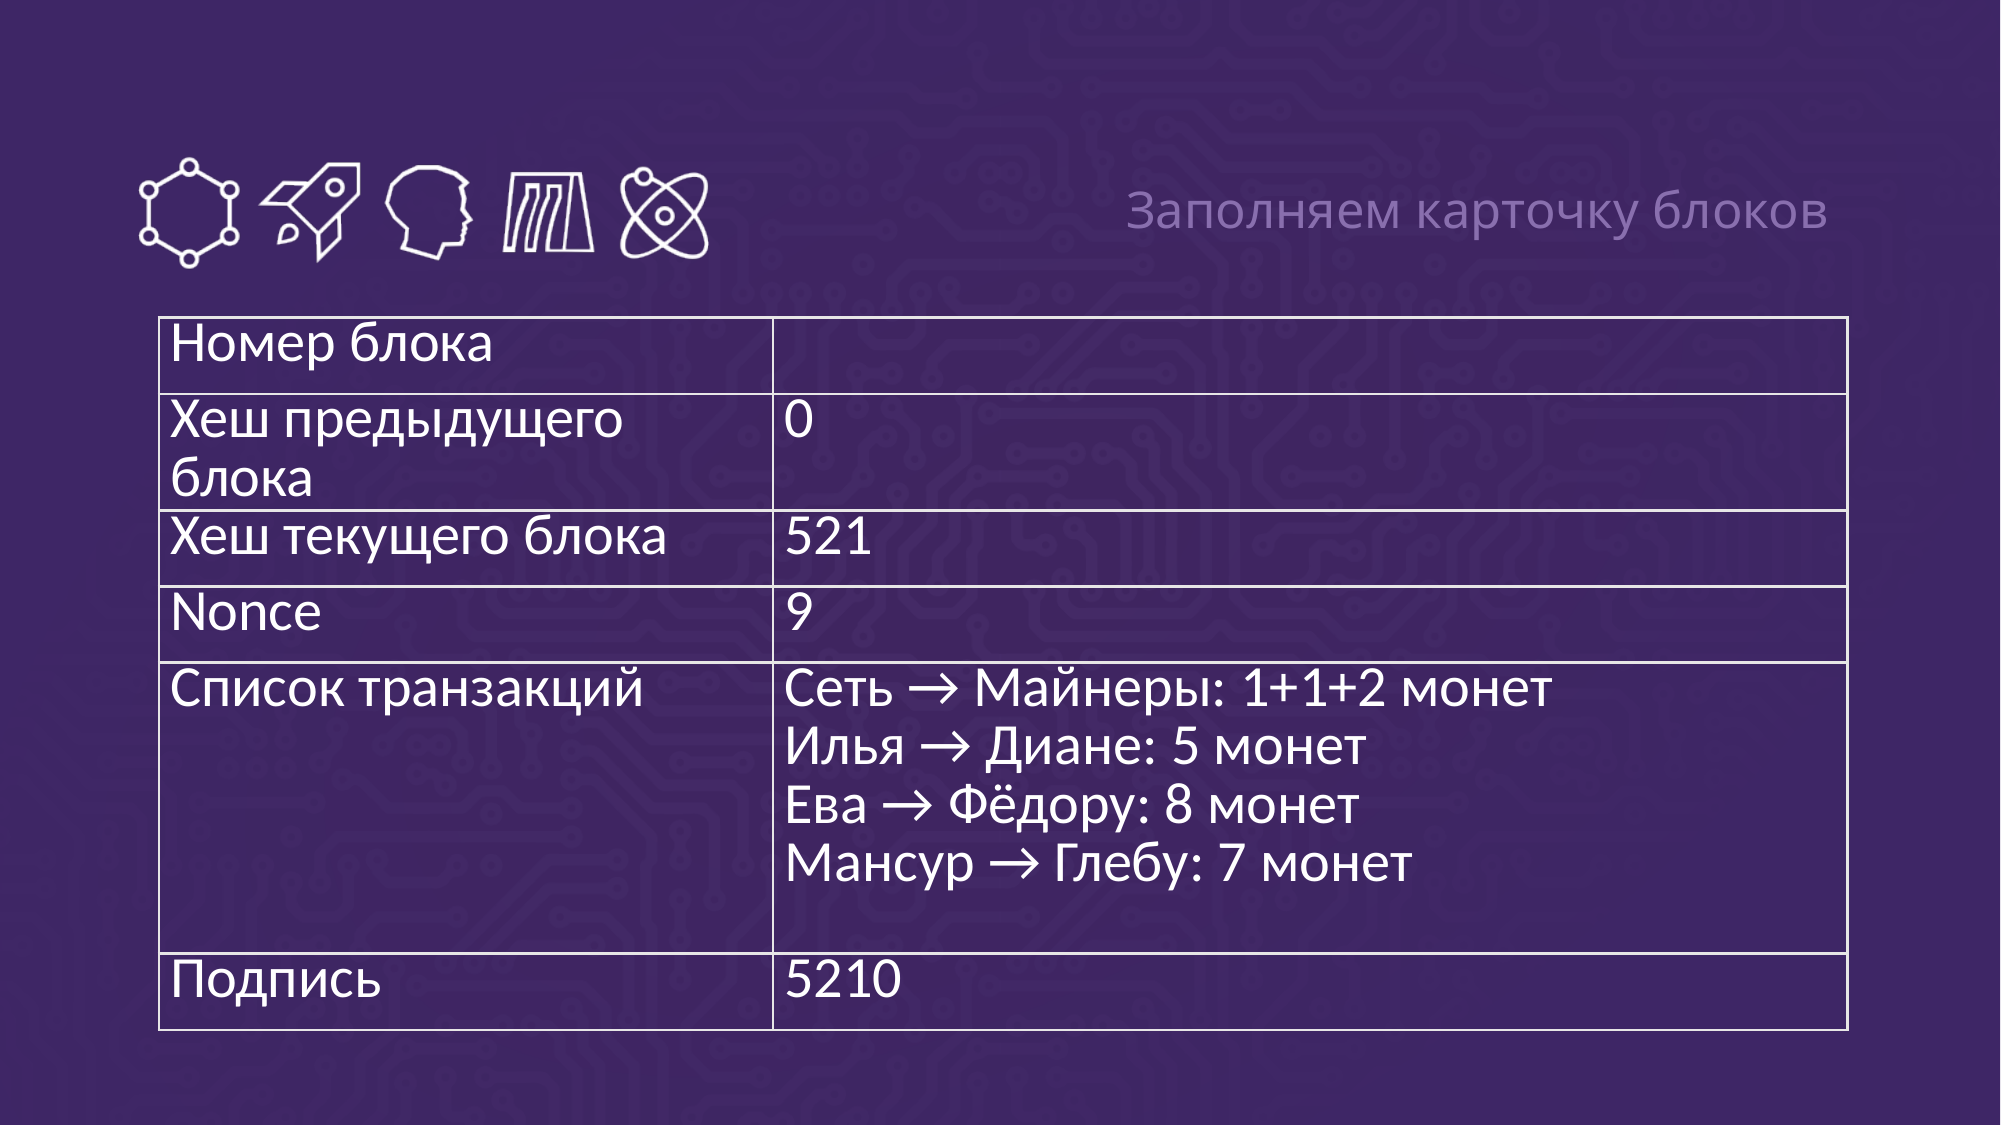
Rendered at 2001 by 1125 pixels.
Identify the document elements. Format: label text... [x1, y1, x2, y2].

table_header [774, 319, 1846, 393]
table_header Номер блока [160, 319, 772, 393]
picture [0, 0, 2001, 1125]
table_cell Nonce [160, 588, 772, 661]
table_cell Подпись [160, 955, 772, 1029]
table_cell 9 [774, 588, 1846, 661]
table_cell 521 [774, 512, 1846, 585]
subtitle Заполняем карточку блоков [1111, 177, 1922, 277]
table_cell Хеш текущего блока [160, 512, 772, 585]
table_cell Список транзакций [160, 664, 772, 952]
table_cell 5210 [774, 955, 1846, 1029]
table_cell Сеть → Майнеры: 1+1+2 монет Илья → Диане: 5 монет Ева → Фёдору: 8 монет Мансур → Глебу: 7 монет [774, 664, 1846, 952]
table_cell 0 [774, 395, 1846, 509]
table_cell Хеш предыдущего блока [160, 395, 772, 509]
